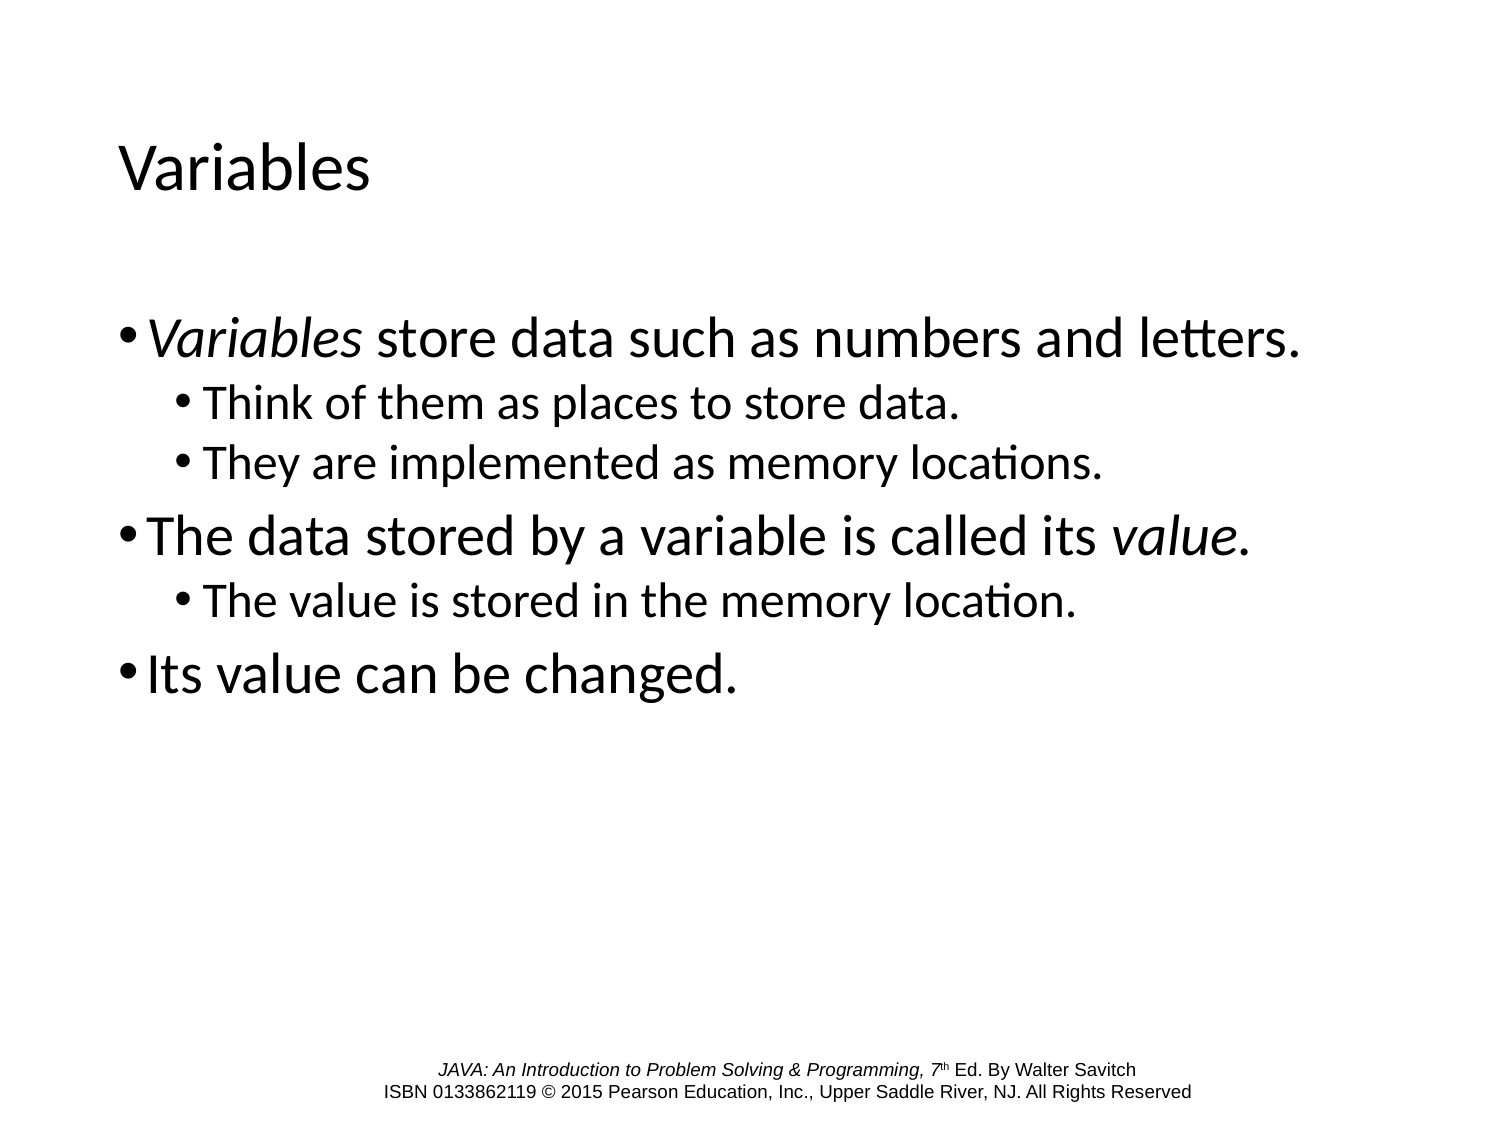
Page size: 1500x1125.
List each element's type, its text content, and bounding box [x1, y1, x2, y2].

list Variables store data such as numbers and letters. Think of them as places to store data. They are implemented as memory locations. The data stored by a variable is called its value. The value is stored in the memory location. Its value can be changed. [103, 299, 1397, 1014]
title Variables [103, 59, 1397, 278]
